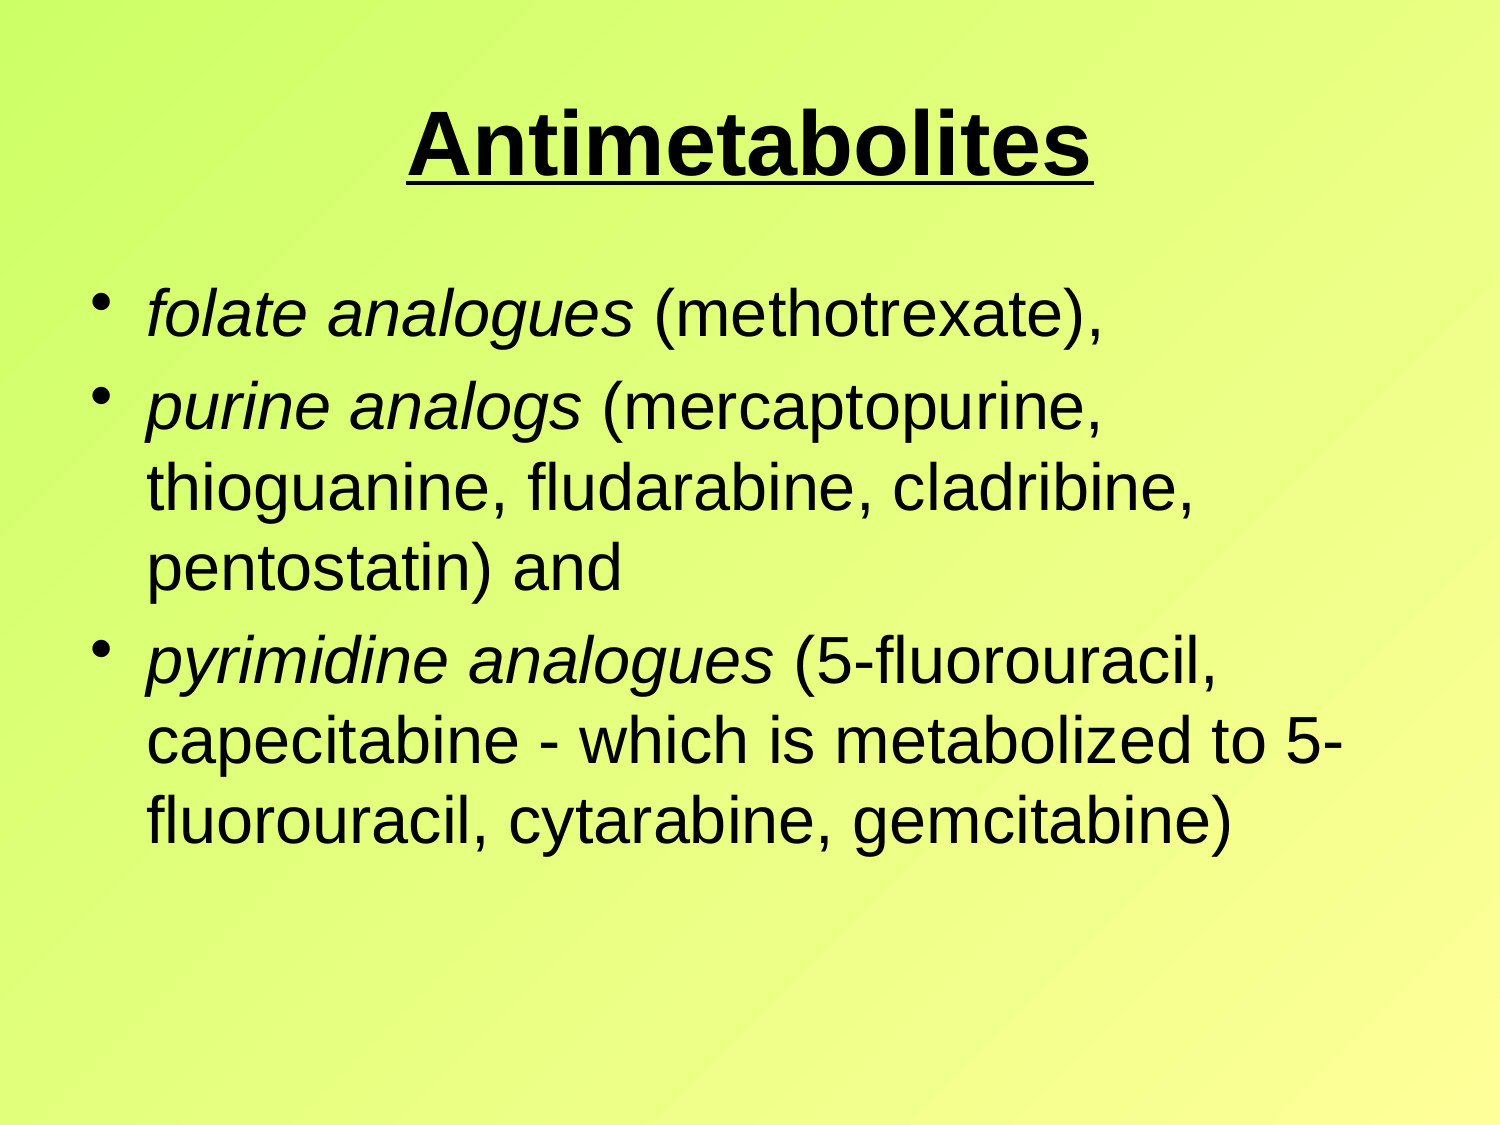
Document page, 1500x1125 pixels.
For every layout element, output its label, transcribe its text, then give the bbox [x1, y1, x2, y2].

list folate analogues (methotrexate), purine analogs (mercaptopurine, thioguanine, fludarabine, cladribine, pentostatin) and pyrimidine analogues (5-fluorouracil, capecitabine - which is metabolized to 5-fluorouracil, cytarabine, gemcitabine) [75, 262, 1425, 1005]
title Antimetabolites [75, 45, 1425, 233]
